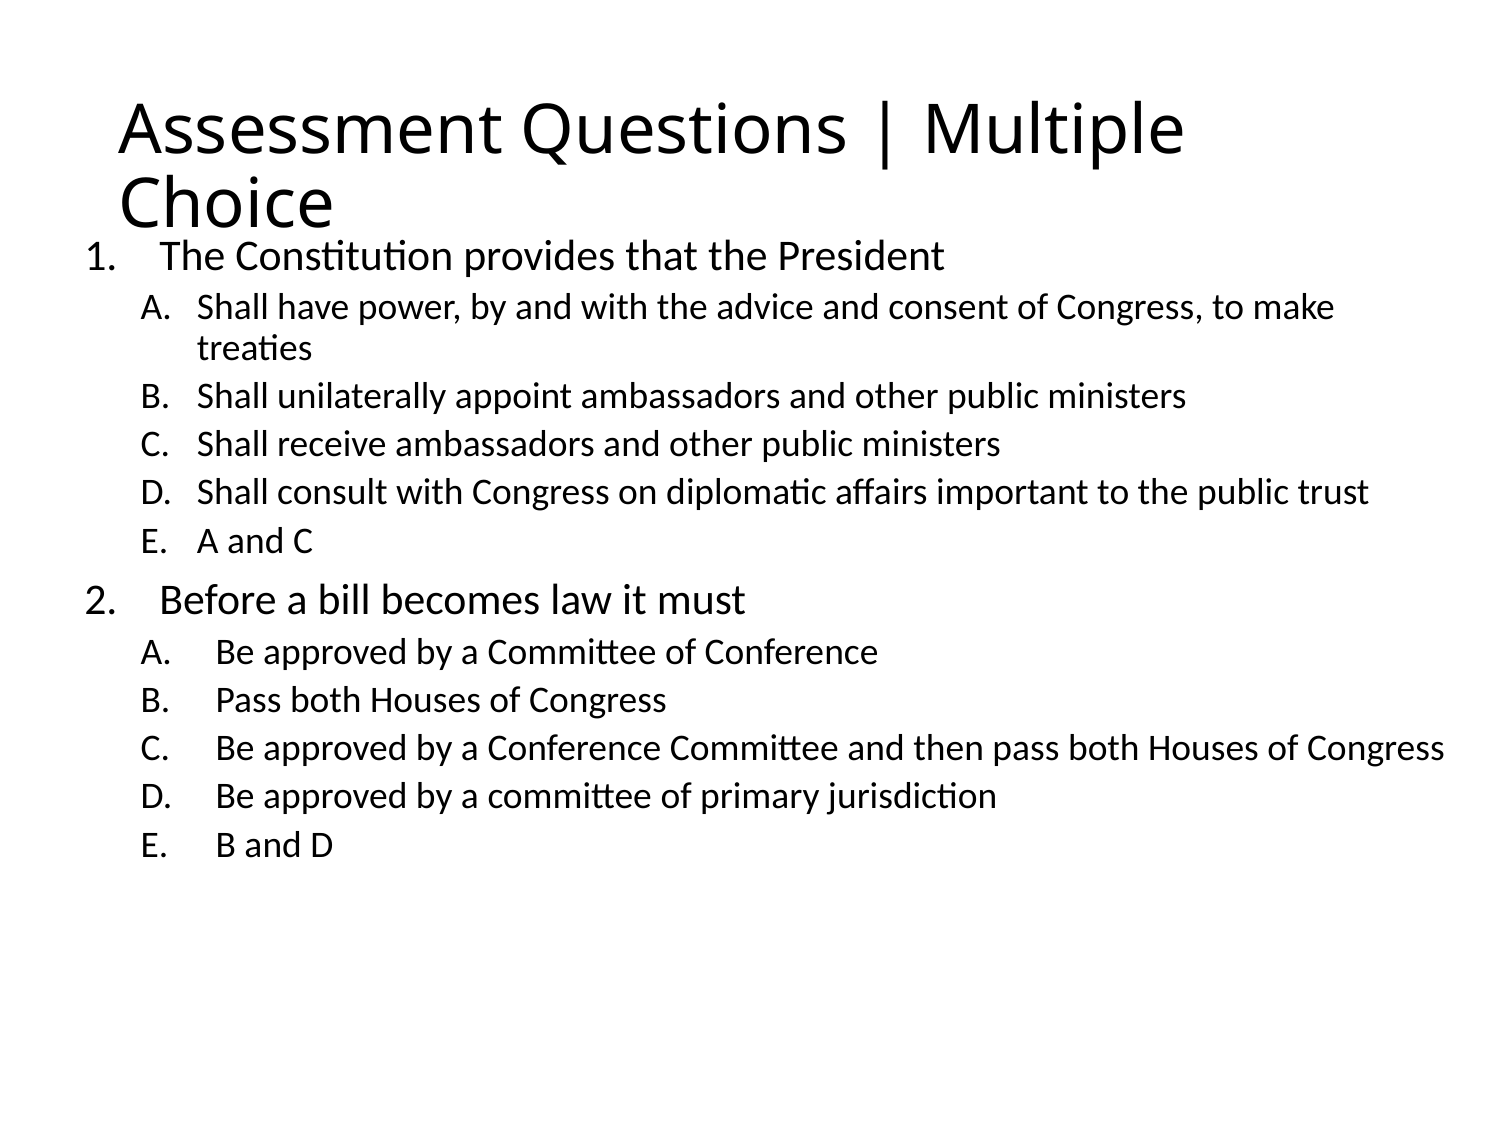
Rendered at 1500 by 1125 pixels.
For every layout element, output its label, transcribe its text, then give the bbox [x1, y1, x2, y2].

list The Constitution provides that the President Shall have power, by and with the advice and consent of Congress, to make treaties Shall unilaterally appoint ambassadors and other public ministers Shall receive ambassadors and other public ministers Shall consult with Congress on diplomatic affairs important to the public trust A and C Before a bill becomes law it must Be approved by a Committee of Conference Pass both Houses of Congress Be approved by a Conference Committee and then pass both Houses of Congress Be approved by a committee of primary jurisdiction B and D [69, 224, 1467, 939]
title Assessment Questions | Multiple Choice [102, 59, 1398, 224]
